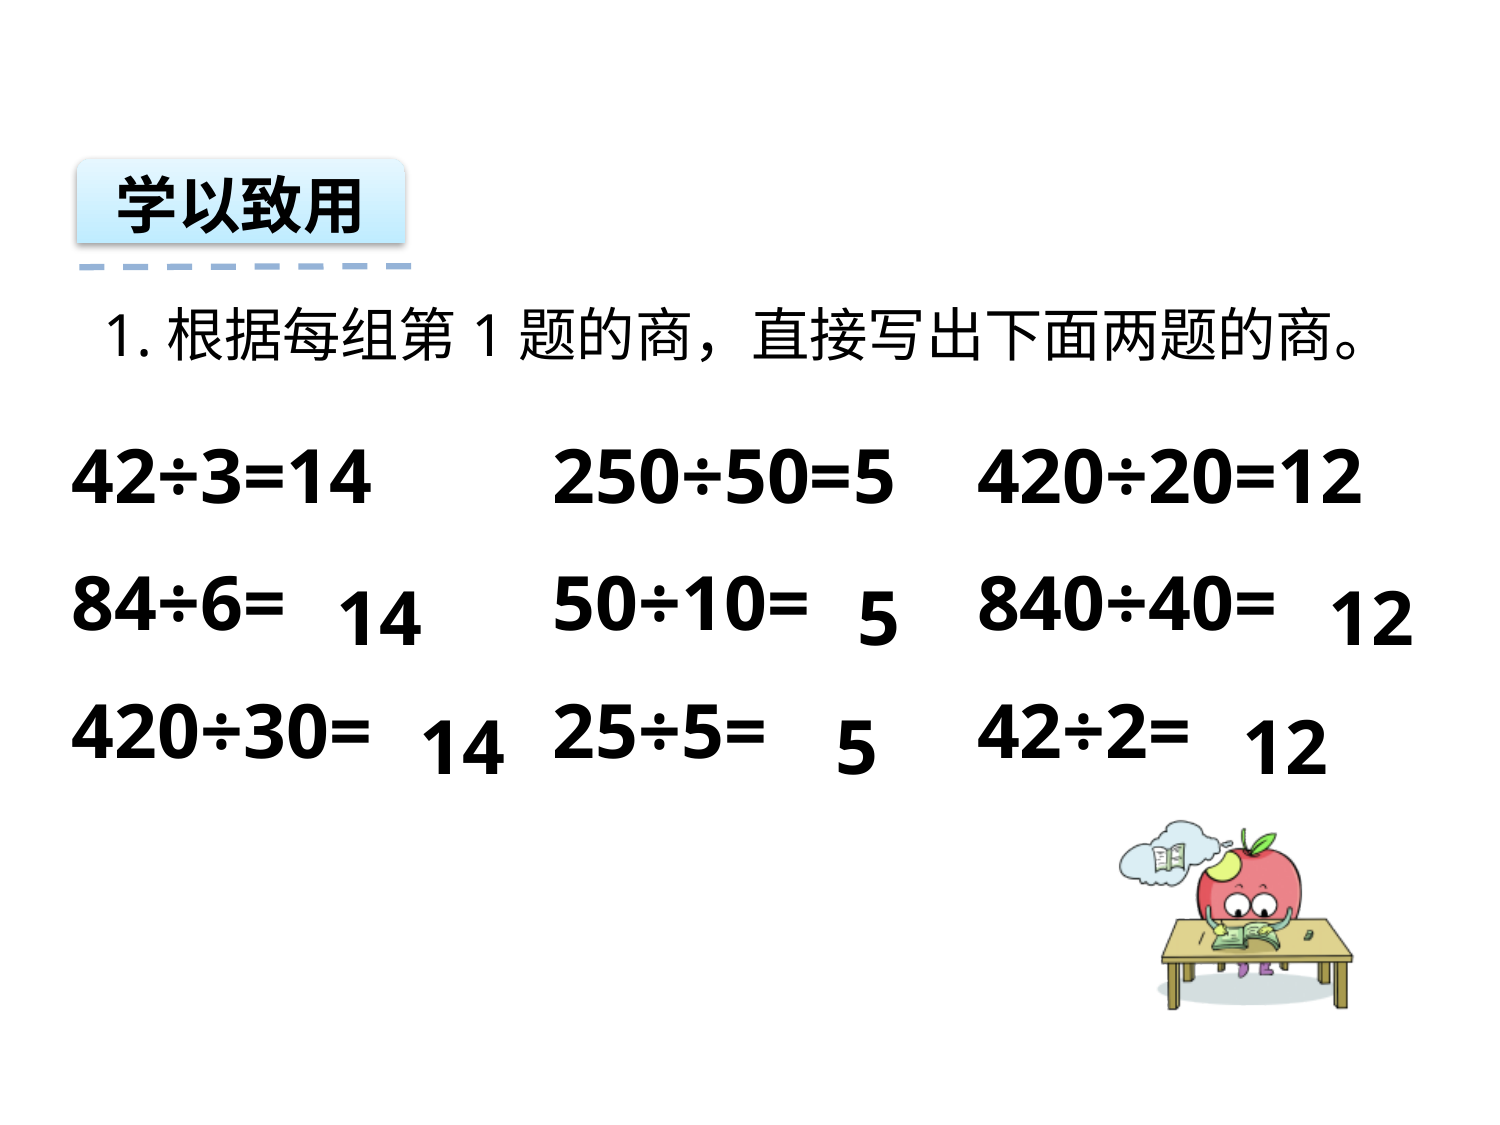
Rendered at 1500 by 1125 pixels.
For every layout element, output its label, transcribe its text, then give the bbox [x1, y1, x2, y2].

text_box 42÷3=14 84÷6= 420÷30= [56, 420, 470, 781]
text_box 14 [404, 692, 521, 798]
text_box 5 [820, 692, 894, 798]
text_box 12 [1313, 563, 1430, 669]
text_box 250÷50=5 50÷10= 25÷5= [537, 420, 962, 781]
text_box 420÷20=12 840÷40= 42÷2= [962, 420, 1494, 781]
text_box 12 [1227, 692, 1344, 797]
text_box 1.根据每组第1题的商，直接写出下面两题的商。 [88, 290, 1388, 376]
text_box 14 [322, 563, 438, 669]
picture [1080, 798, 1420, 1037]
text_box 学以致用 [76, 158, 406, 245]
text_box 5 [842, 563, 916, 669]
